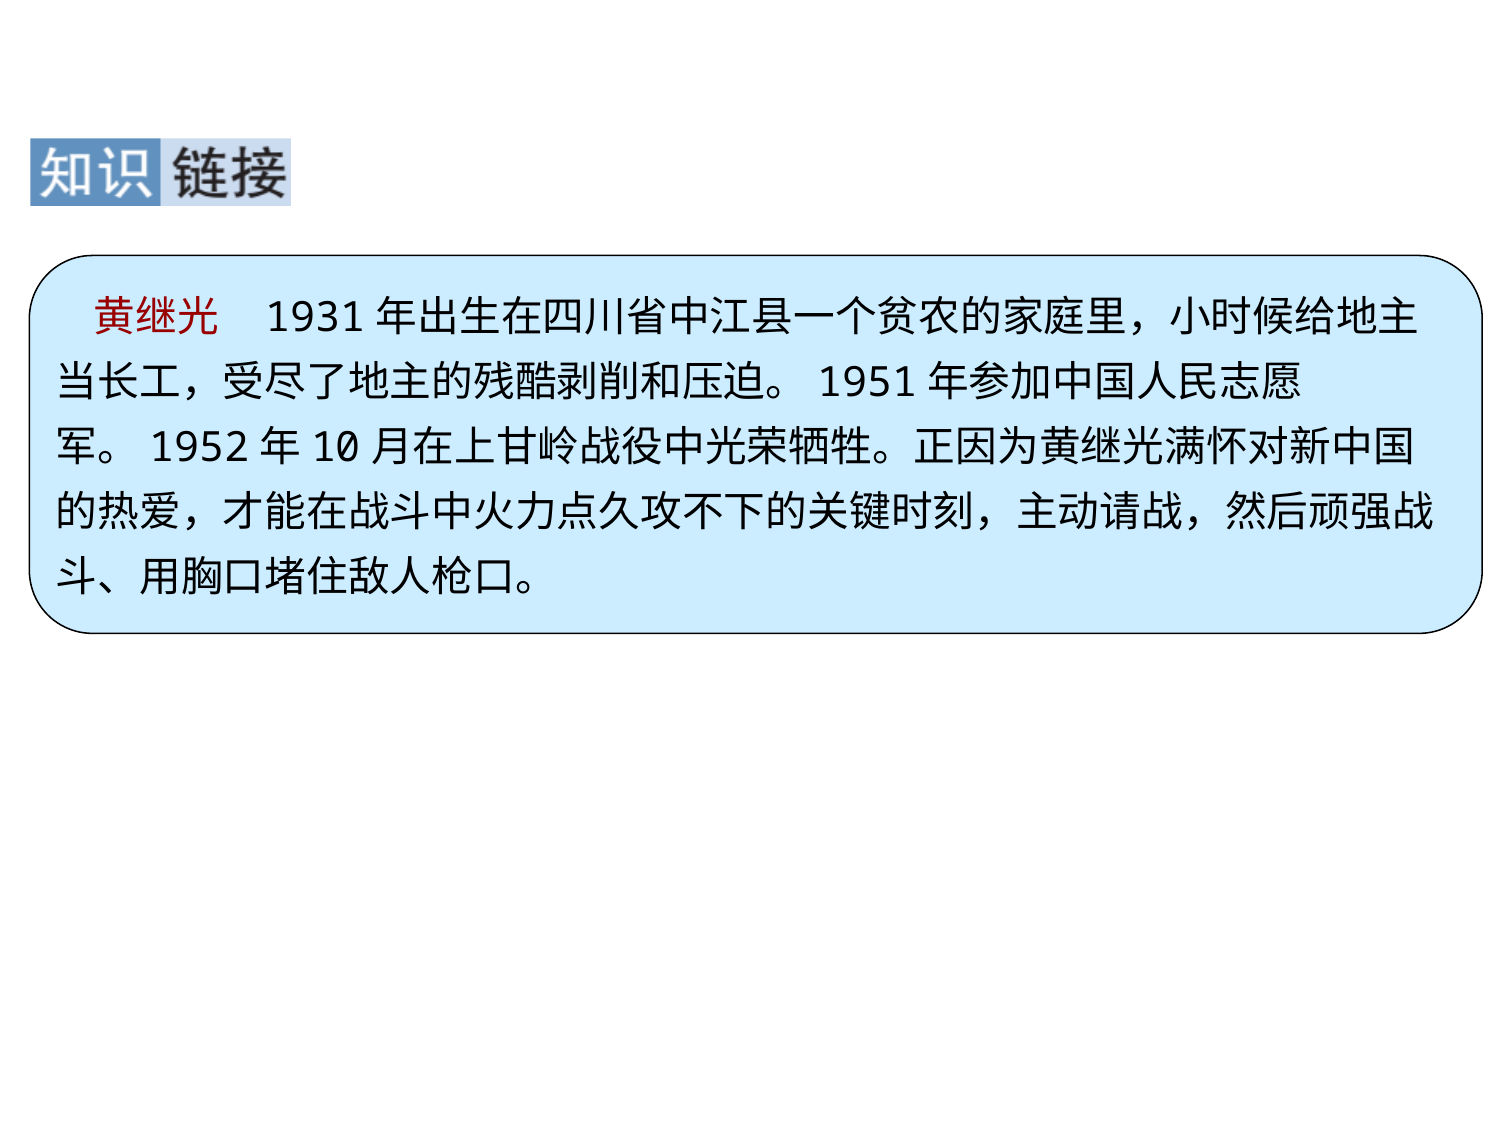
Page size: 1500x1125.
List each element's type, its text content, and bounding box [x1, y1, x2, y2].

picture [29, 137, 291, 206]
text_box 黄继光 1931年出生在四川省中江县一个贫农的家庭里，小时候给地主当长工，受尽了地主的残酷剥削和压迫。1951年参加中国人民志愿军。1952年10月在上甘岭战役中光荣牺牲。正因为黄继光满怀对新中国的热爱，才能在战斗中火力点久攻不下的关键时刻，主动请战，然后顽强战斗、用胸口堵住敌人枪口。 [41, 267, 1471, 607]
text_box [55, 255, 1456, 267]
text_box [29, 281, 1483, 634]
